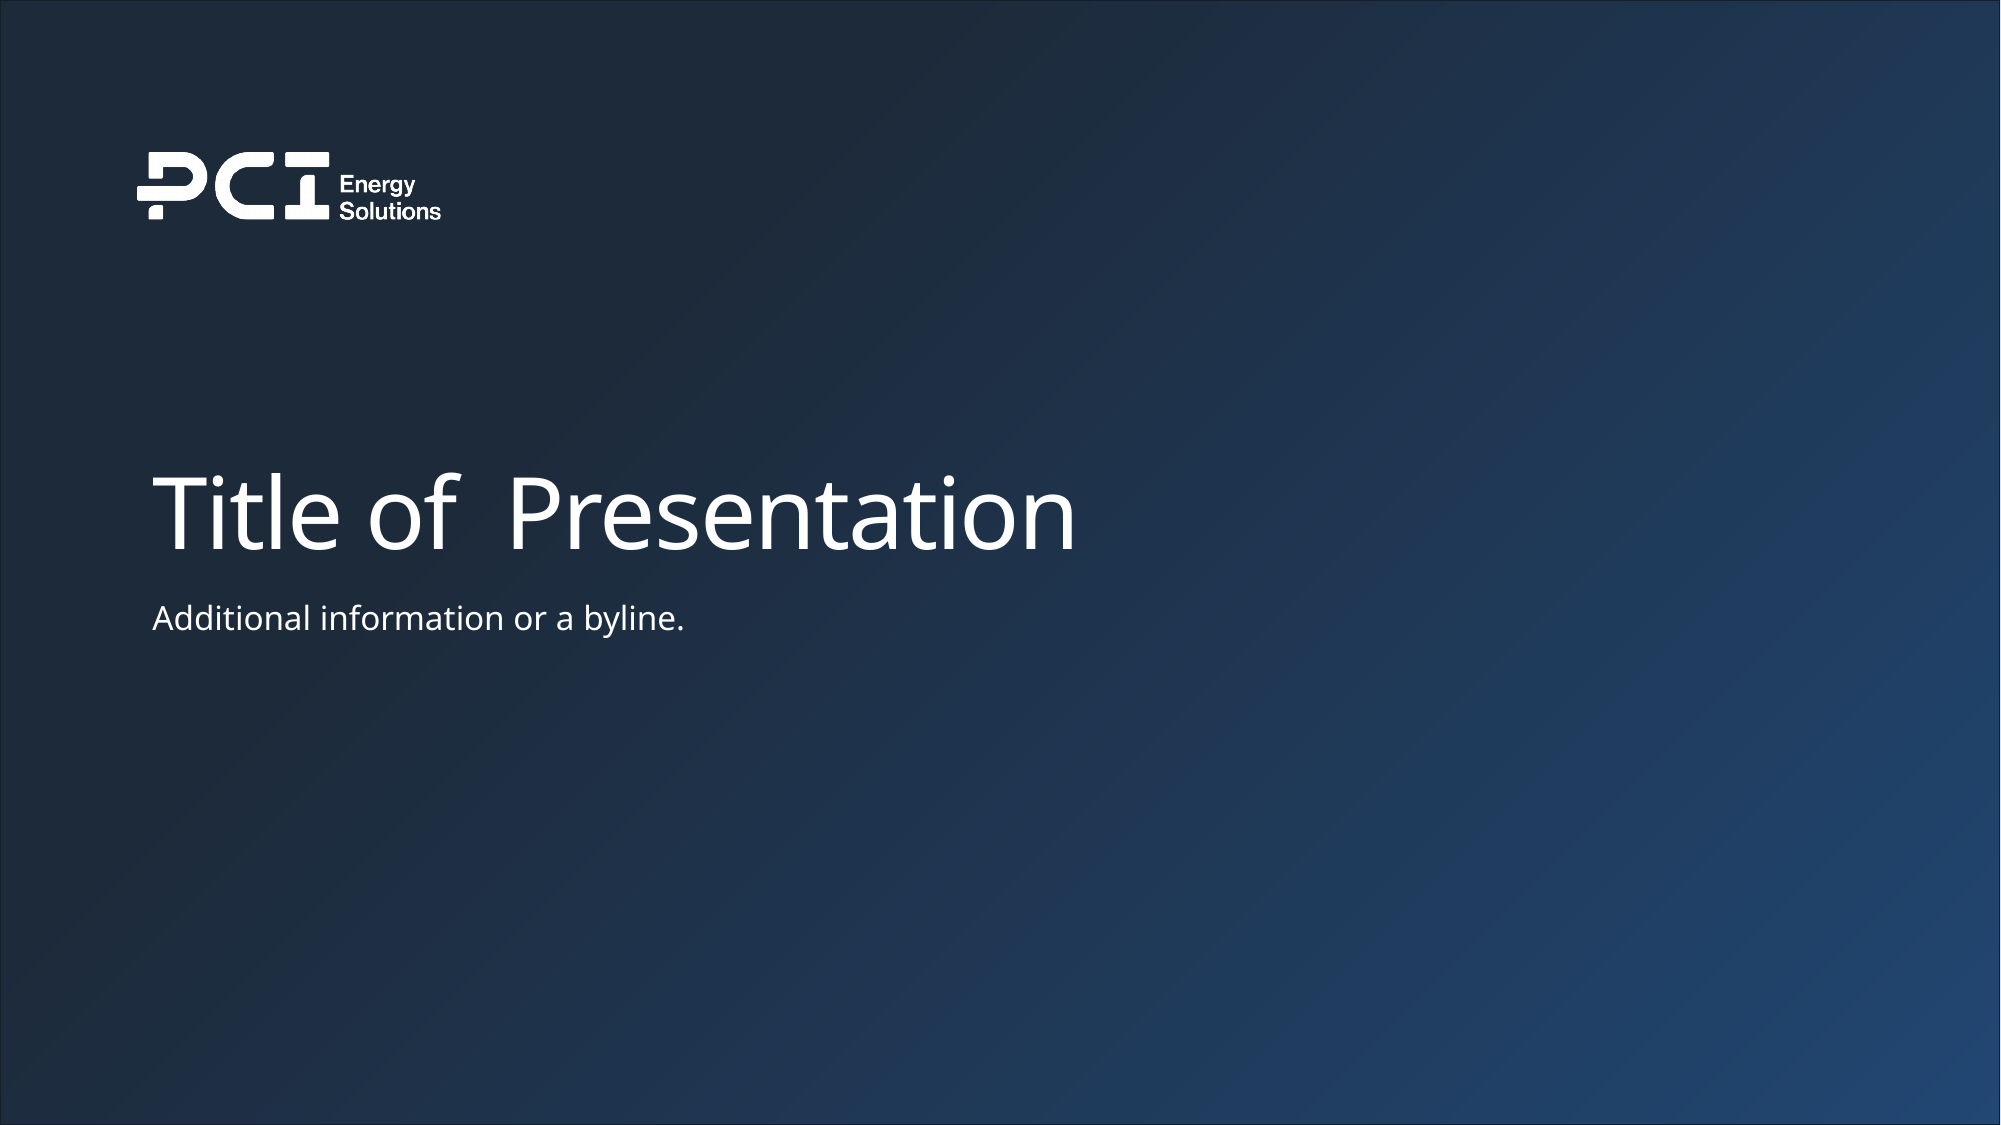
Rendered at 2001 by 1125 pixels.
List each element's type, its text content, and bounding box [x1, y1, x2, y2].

title Title of Presentation [137, 340, 1750, 579]
subtitle Additional information or a byline. [137, 594, 1750, 709]
picture [137, 152, 441, 220]
